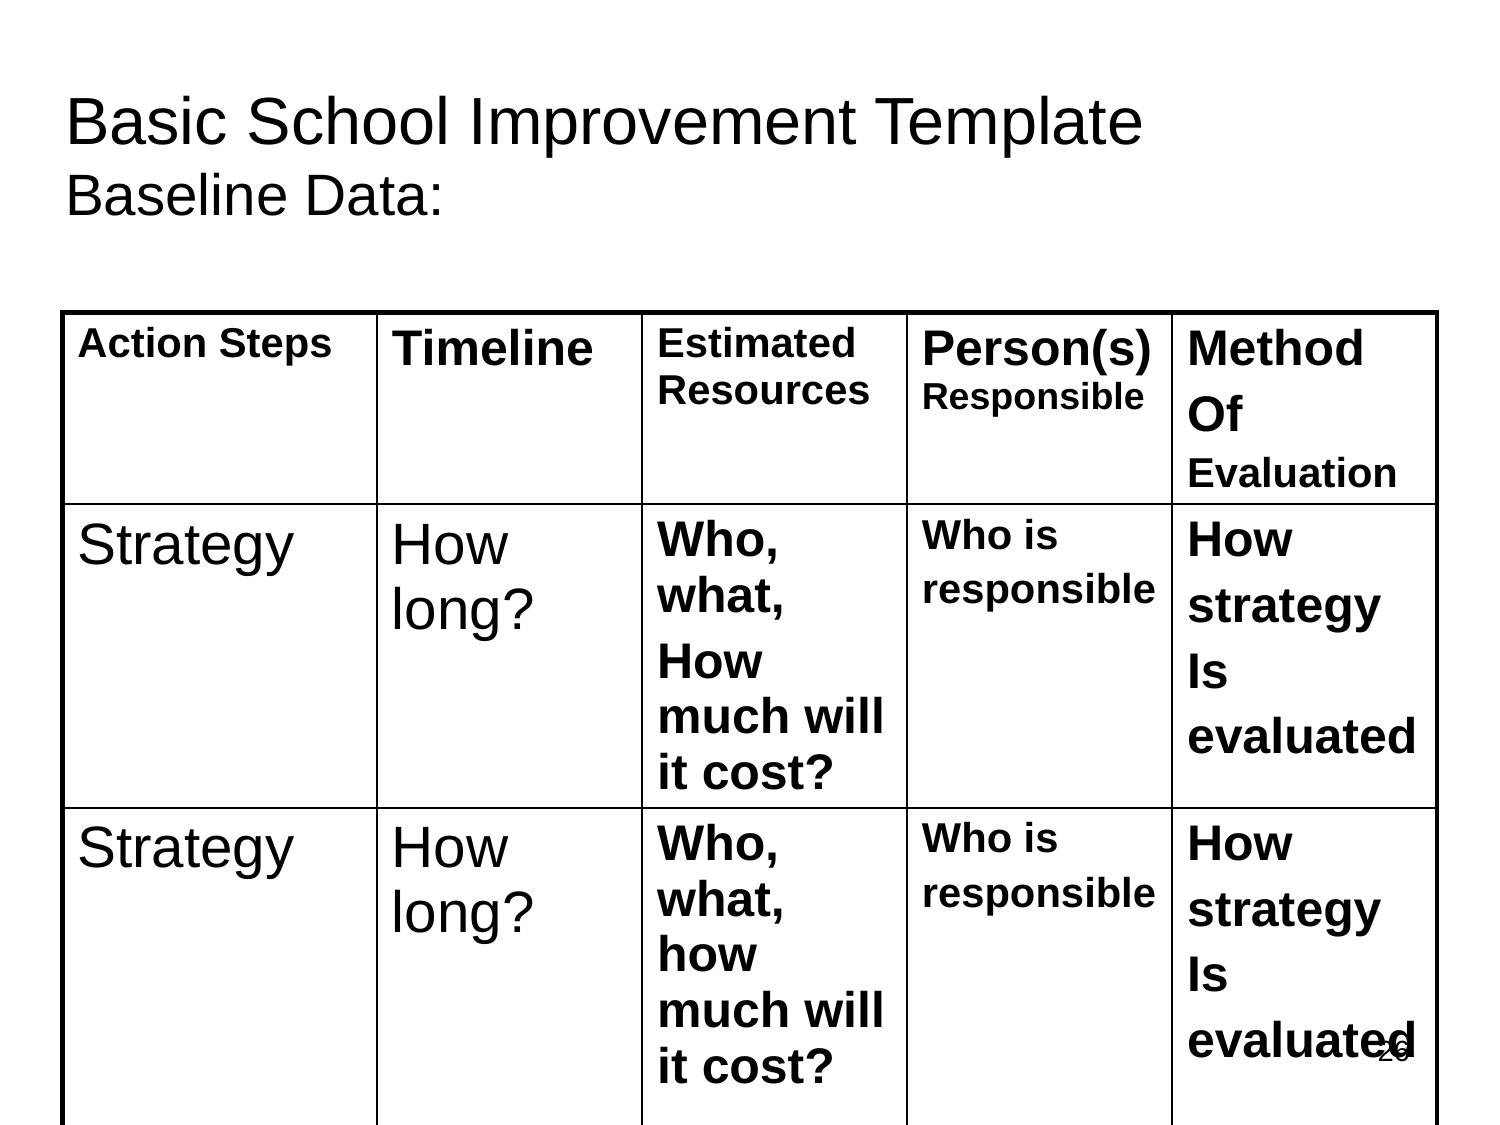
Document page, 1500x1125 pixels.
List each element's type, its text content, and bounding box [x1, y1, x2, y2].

table_header Estimated Resources [643, 315, 906, 503]
table_cell How long? [378, 809, 641, 1125]
table_cell Who, what, how much will it cost? [643, 809, 906, 1125]
title Basic School Improvement Template Baseline Data: [49, 37, 1388, 268]
table_cell How strategy Is evaluated [1173, 809, 1435, 1125]
table_cell How strategy Is evaluated [1173, 505, 1435, 807]
table_header Person(s) Responsible [908, 315, 1171, 503]
table_cell Who is responsible [908, 505, 1171, 807]
table_cell Strategy [65, 809, 376, 1125]
table_header Method Of Evaluation [1173, 315, 1435, 503]
table_header Timeline [378, 315, 641, 503]
table_cell How long? [378, 505, 641, 807]
table_cell Strategy [65, 505, 376, 807]
table_header Action Steps [65, 315, 376, 503]
table_cell Who, what, How much will it cost? [643, 505, 906, 807]
table_cell Who is responsible [908, 809, 1171, 1125]
